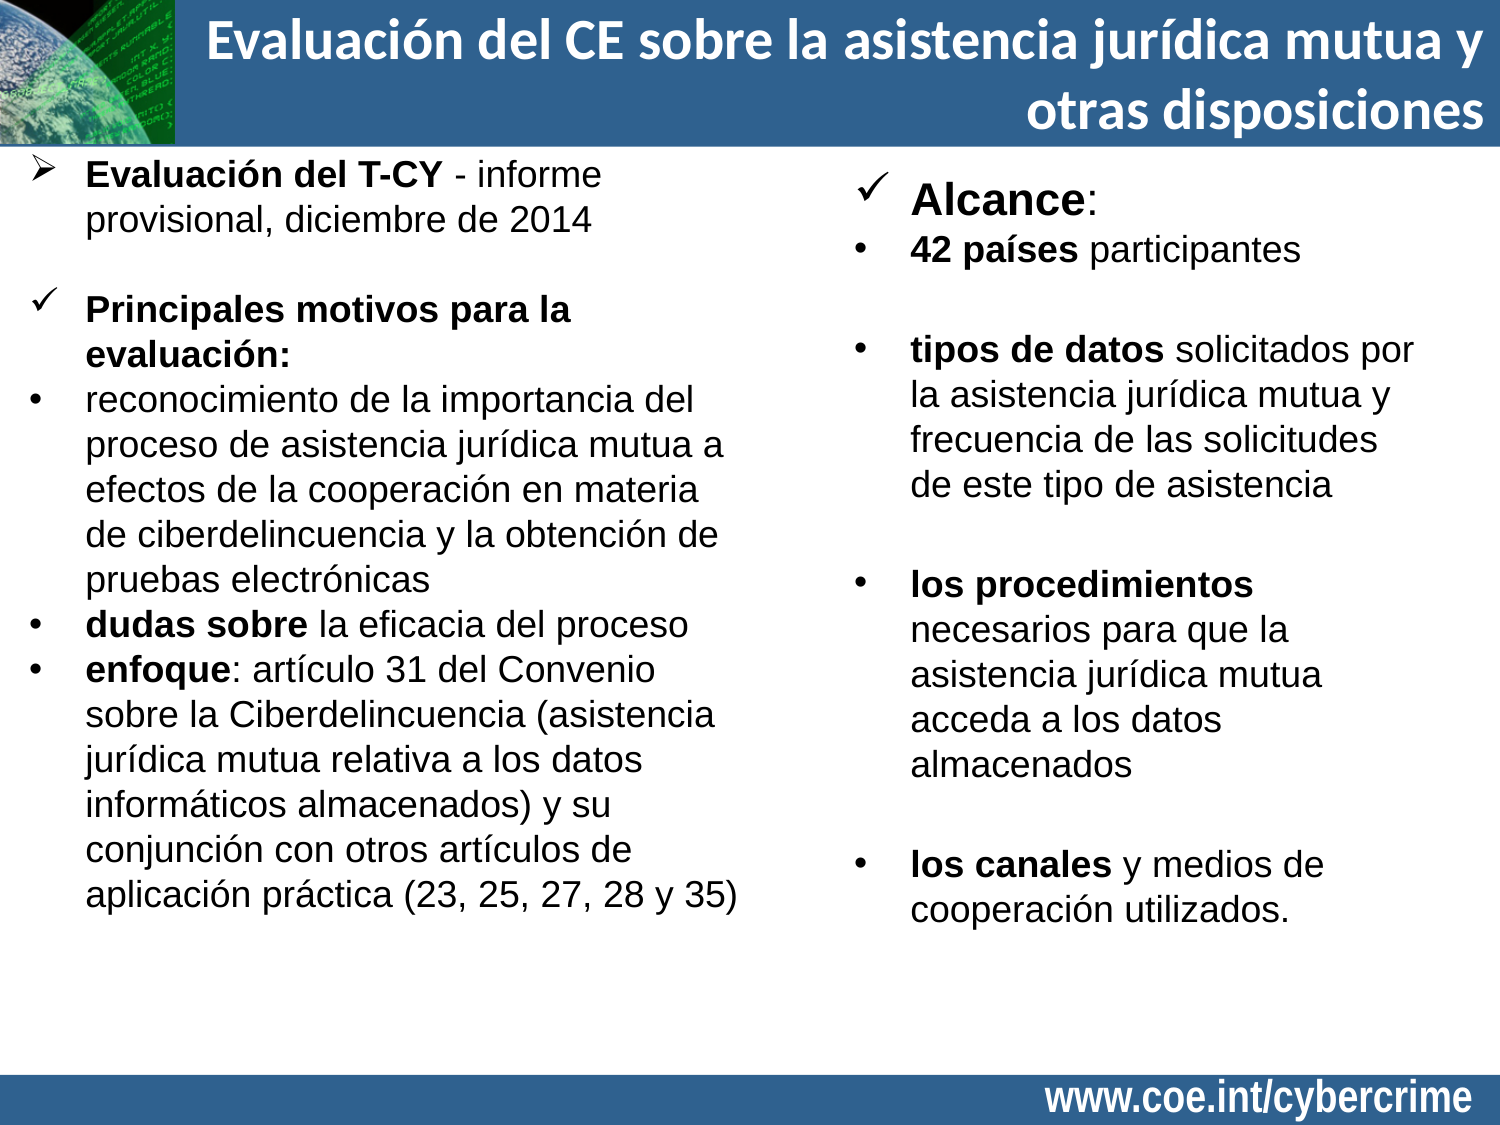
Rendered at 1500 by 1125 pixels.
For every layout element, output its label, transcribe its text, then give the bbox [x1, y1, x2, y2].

text_box Evaluación del T-CY - informe provisional, diciembre de 2014 Principales motivos para la evaluación: reconocimiento de la importancia del proceso de asistencia jurídica mutua a efectos de la cooperación en materia de ciberdelincuencia y la obtención de pruebas electrónicas dudas sobre la eficacia del proceso enfoque: artículo 31 del Convenio sobre la Ciberdelincuencia (asistencia jurídica mutua relativa a los datos informáticos almacenados) y su conjunción con otros artículos de aplicación práctica (23, 25, 27, 28 y 35) [14, 143, 765, 923]
text_box Alcance: 42 países participantes tipos de datos solicitados por la asistencia jurídica mutua y frecuencia de las solicitudes de este tipo de asistencia los procedimientos necesarios para que la asistencia jurídica mutua acceda a los datos almacenados los canales y medios de cooperación utilizados. [764, 162, 1431, 937]
picture [0, 0, 175, 144]
text_box www.coe.int/cybercrime [1030, 1059, 1500, 1125]
text_box [0, 1073, 1030, 1125]
text_box Evaluación del CE sobre la asistencia jurídica mutua y otras disposiciones [179, 0, 1500, 149]
